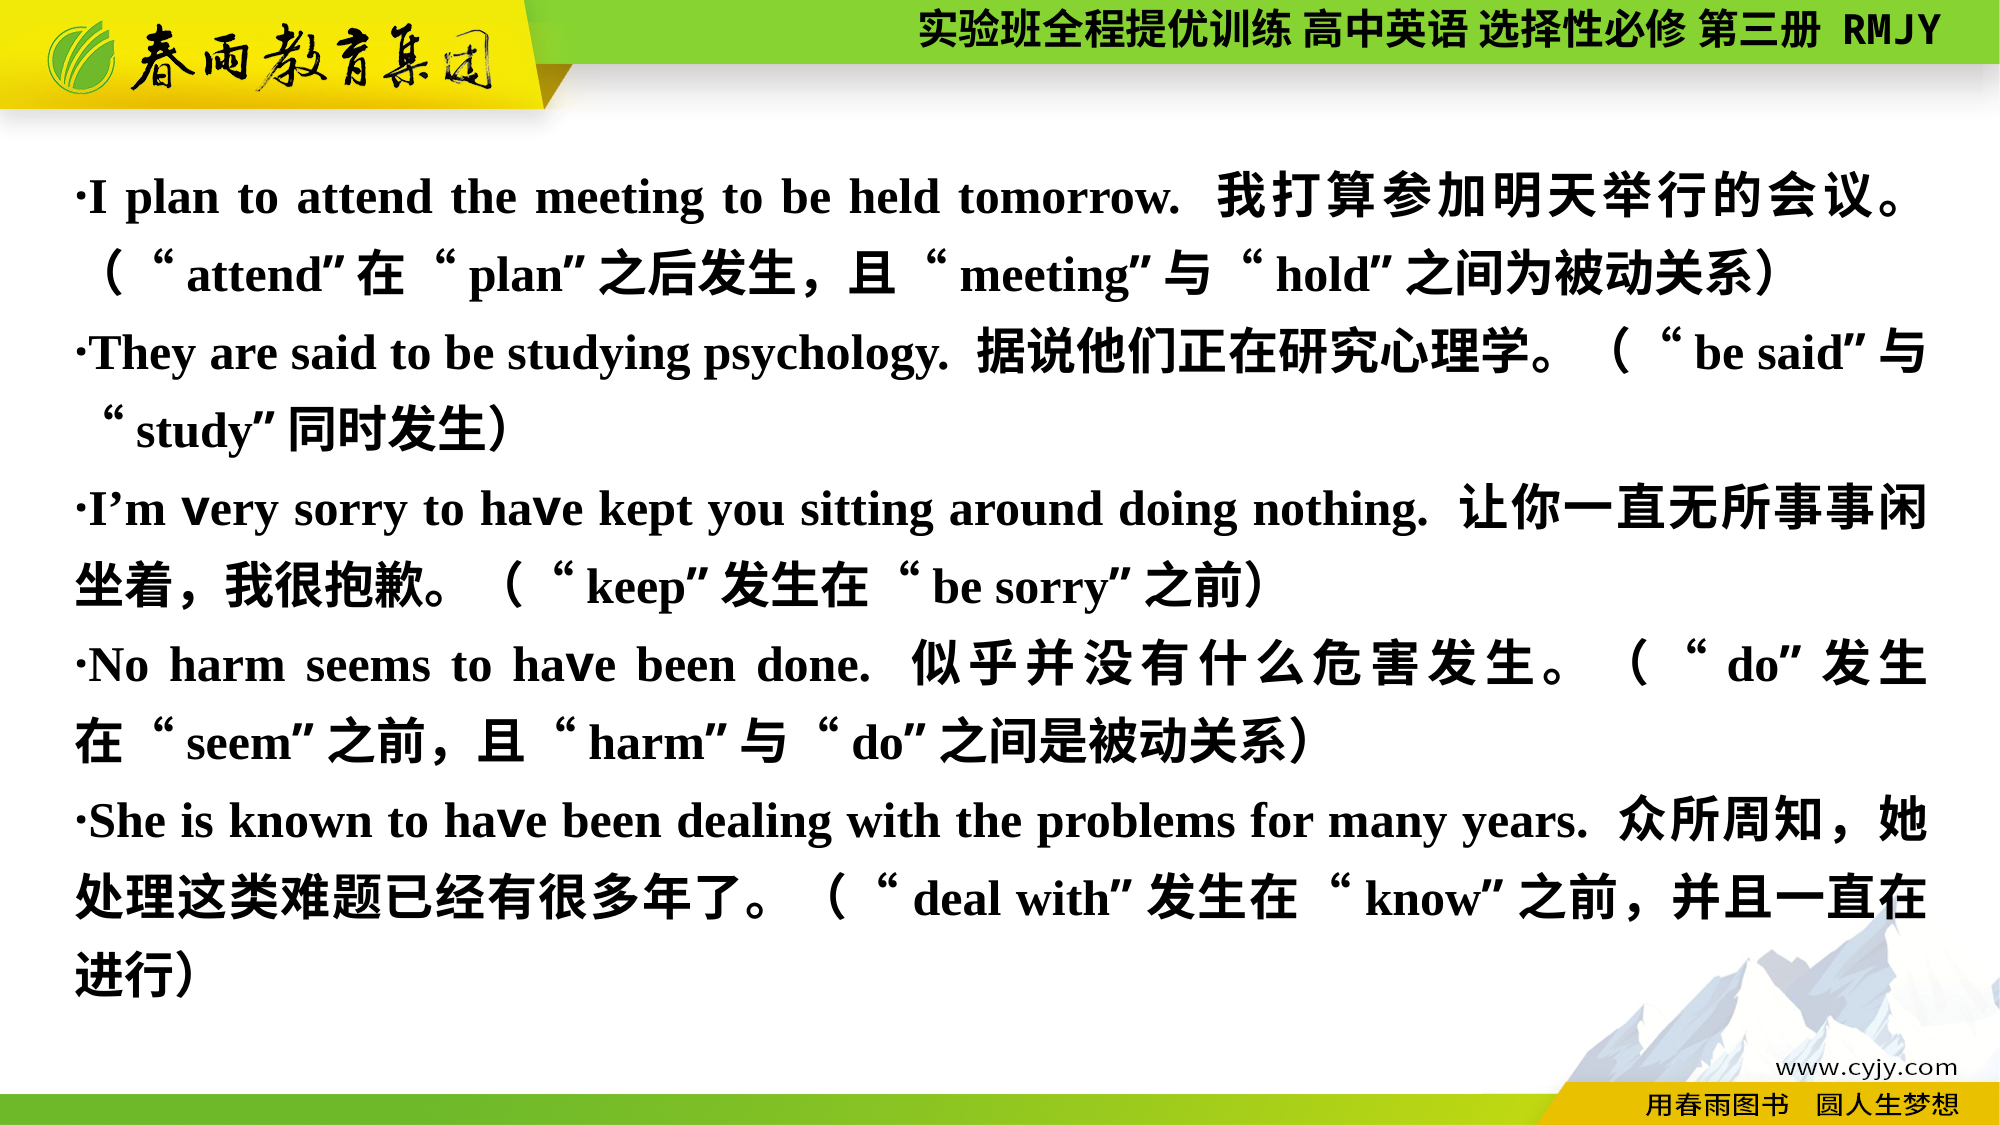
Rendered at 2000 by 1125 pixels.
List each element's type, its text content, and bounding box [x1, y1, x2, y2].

list ·I plan to attend the meeting to be held tomorrow. 我打算参加明天举行的会议。（“attend”在“plan”之后发生，且“meeting”与“hold”之间为被动关系） ·They are said to be studying psychology. 据说他们正在研究心理学。（“be said”与“study”同时发生） ·I’m very sorry to have kept you sitting around doing nothing. 让你一直无所事事闲坐着，我很抱歉。（“keep”发生在“be sorry”之前） ·No harm seems to have been done. 似乎并没有什么危害发生。（“do”发生在“seem”之前，且“harm”与“do”之间是被动关系） ·She is known to have been dealing with the problems for many years. 众所周知，她处理这类难题已经有很多年了。（“deal with”发生在“know”之前，并且一直在进行） [59, 138, 1944, 1012]
picture [0, 0, 2000, 1125]
